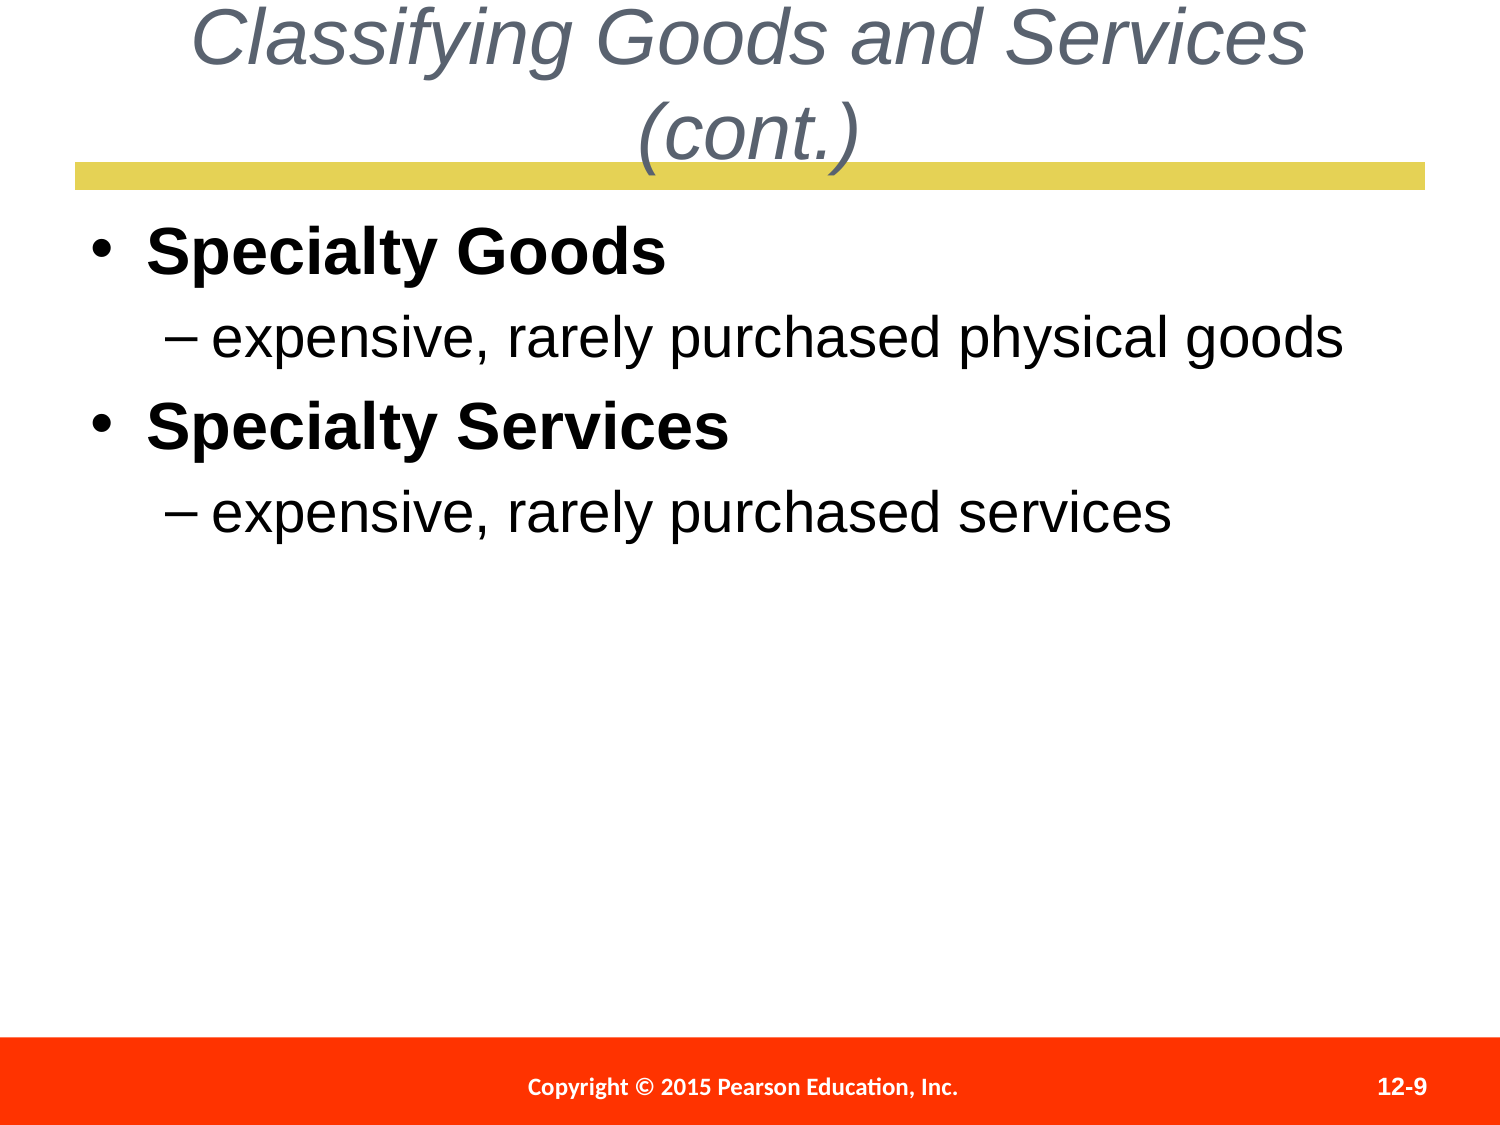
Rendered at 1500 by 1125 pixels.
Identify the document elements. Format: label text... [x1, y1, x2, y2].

list Specialty Goods expensive, rarely purchased physical goods Specialty Services expensive, rarely purchased services [74, 199, 1426, 1006]
picture [75, 163, 1425, 190]
text_box Classifying Goods and Services (cont.) [56, 0, 1444, 163]
